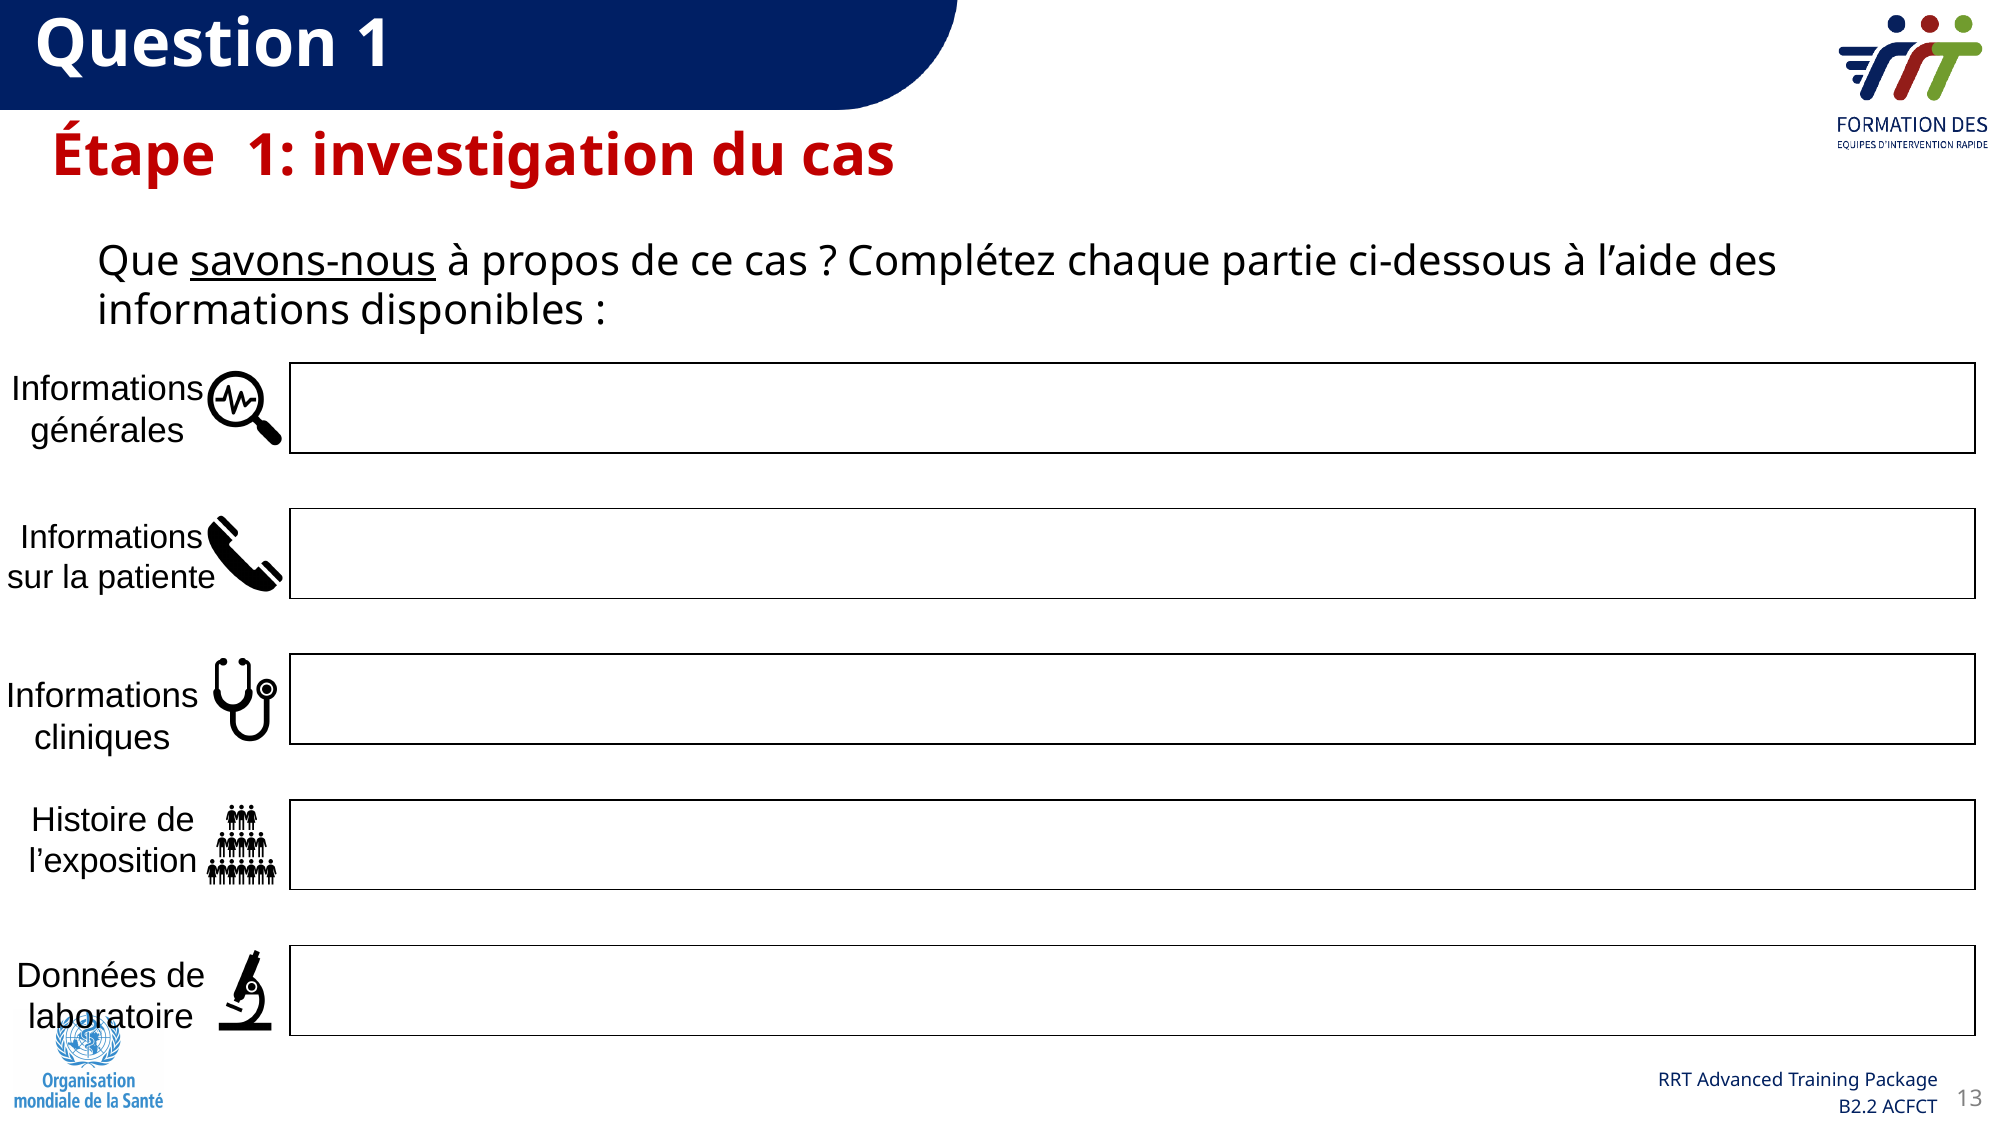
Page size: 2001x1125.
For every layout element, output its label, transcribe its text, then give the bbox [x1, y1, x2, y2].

text_box Informations générales [0, 358, 245, 457]
text_box [291, 508, 1975, 599]
text_box Question 1 [34, 0, 1673, 80]
text_box Données de laboratoire [0, 944, 223, 1044]
text_box [290, 799, 1975, 890]
picture [1837, 14, 1988, 150]
text_box [291, 363, 1975, 453]
picture [0, 0, 958, 110]
text_box Que savons-nous à propos de ce cas ? Complétez chaque partie ci-dessous à l’aide des informations disponibles : [81, 187, 1919, 363]
text_box [291, 945, 1975, 1036]
picture [199, 653, 291, 745]
text_box Informations cliniques [0, 664, 240, 764]
picture [198, 801, 283, 888]
picture [199, 945, 291, 1036]
picture [199, 508, 291, 599]
picture [13, 1044, 164, 1109]
text_box Informations sur la patiente [0, 507, 239, 603]
text_box Étape 1: investigation du cas [51, 117, 1690, 188]
text_box [291, 654, 1975, 745]
text_box Histoire de l’exposition [0, 789, 251, 888]
picture [199, 362, 291, 454]
